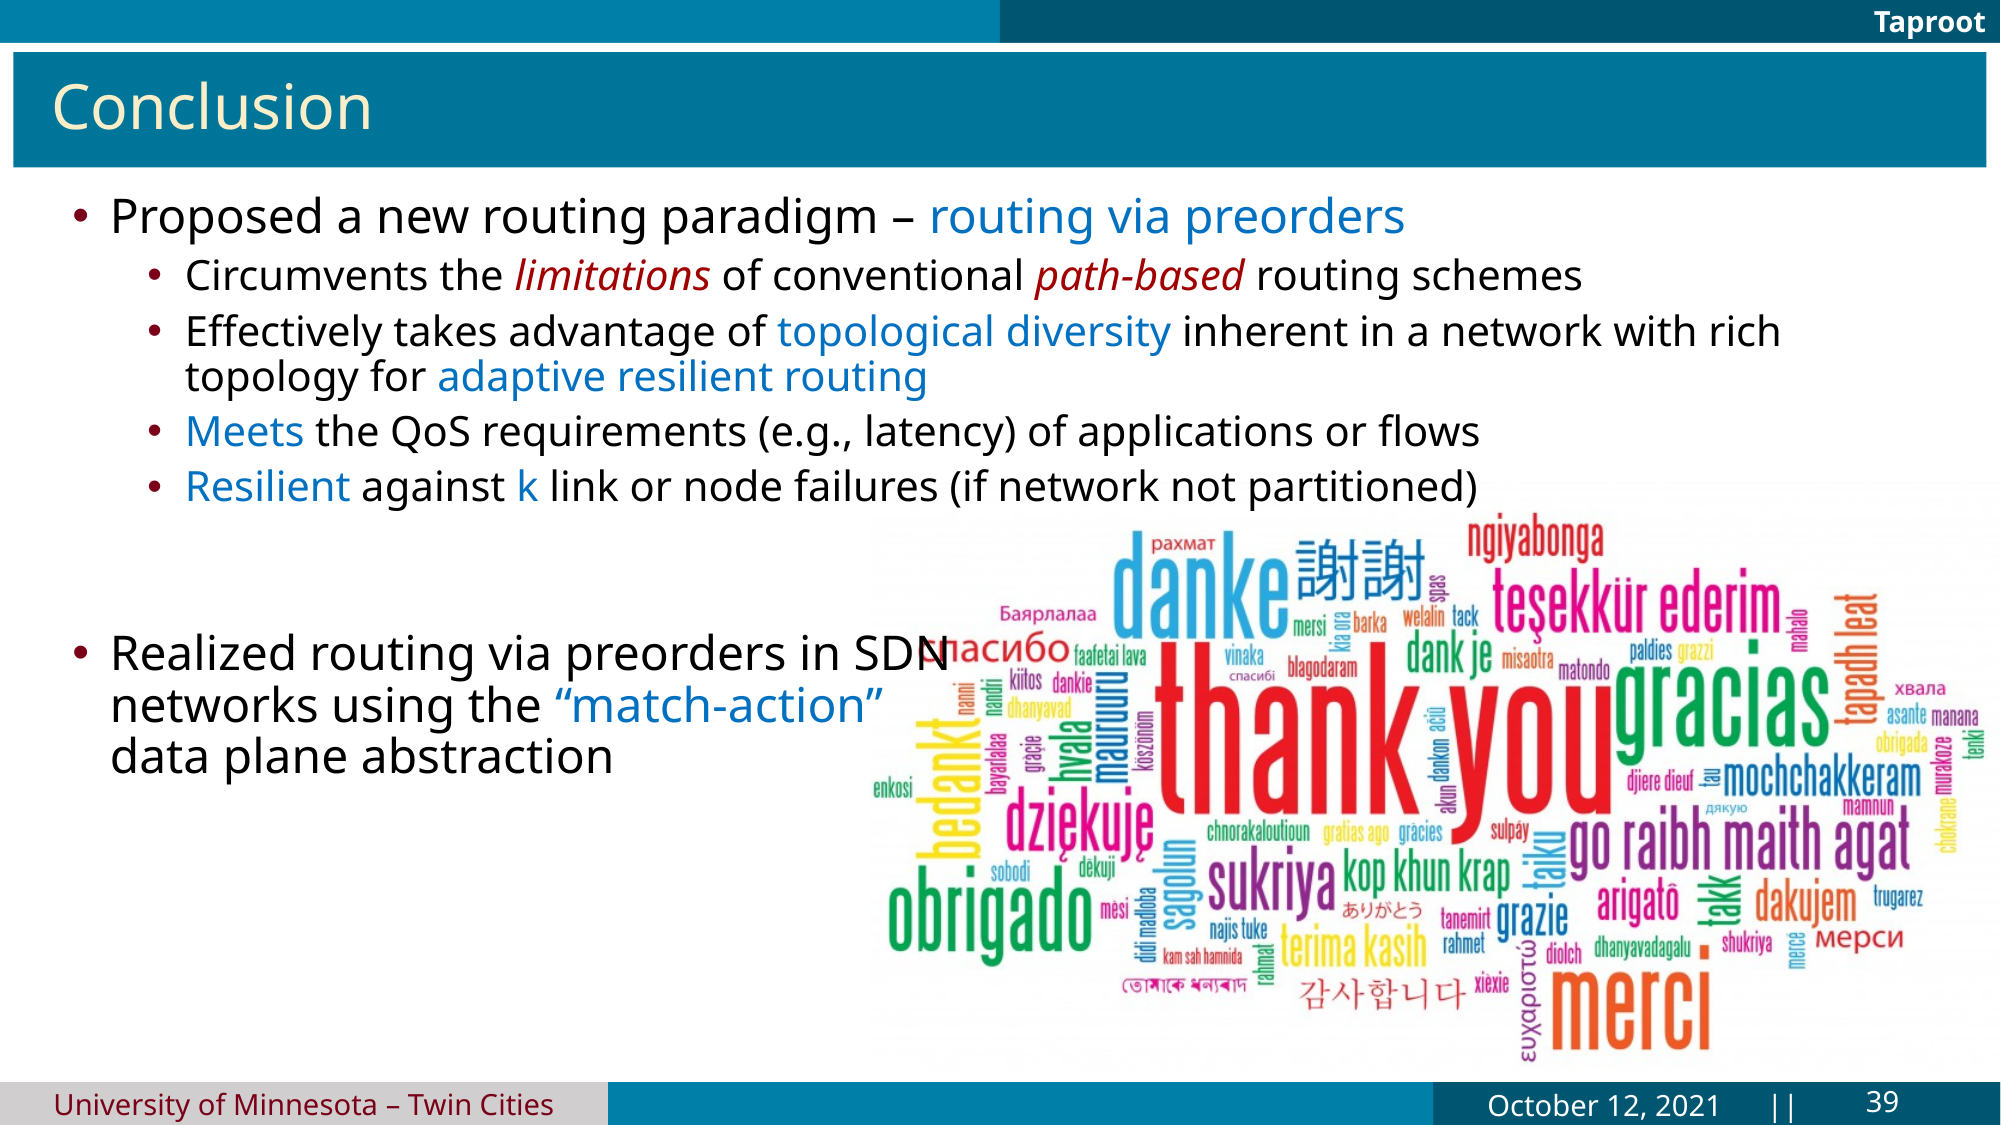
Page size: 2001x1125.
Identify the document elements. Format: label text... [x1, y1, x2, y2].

title Conclusion [13, 52, 1987, 168]
text_box Realized routing via preorders in SDN networks using the “match-action” data plane abstraction [57, 621, 868, 821]
picture [868, 482, 2000, 1073]
list Proposed a new routing paradigm – routing via preorders Circumvents the limitations of conventional path-based routing schemes Effectively takes advantage of topological diversity inherent in a network with rich topology for adaptive resilient routing Meets the QoS requirements (e.g., latency) of applications or flows Resilient against k link or node failures (if network not partitioned) [57, 184, 1821, 534]
